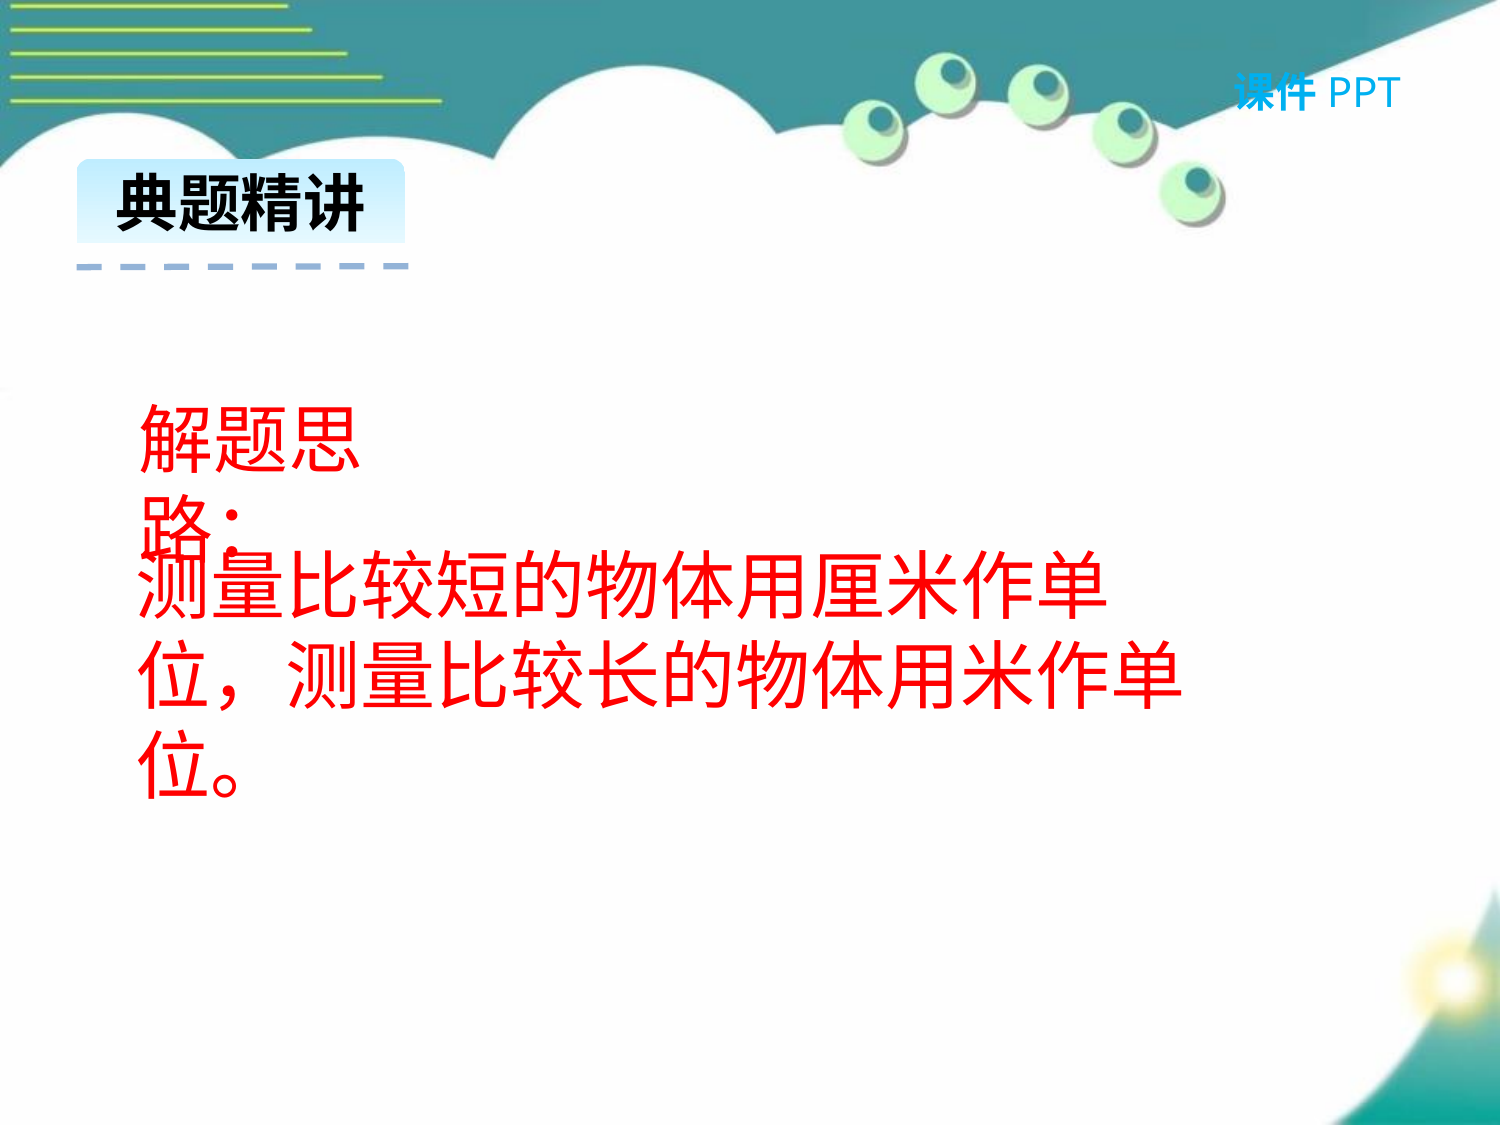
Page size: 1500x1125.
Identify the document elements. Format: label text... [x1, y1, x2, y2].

text_box 测量比较短的物体用厘米作单位，测量比较长的物体用米作单位。 [135, 538, 1234, 809]
text_box 课件PPT [1218, 58, 1418, 124]
text_box 解题思路： [123, 385, 514, 581]
text_box 典题精讲 [76, 158, 405, 244]
picture [0, 0, 1500, 1125]
